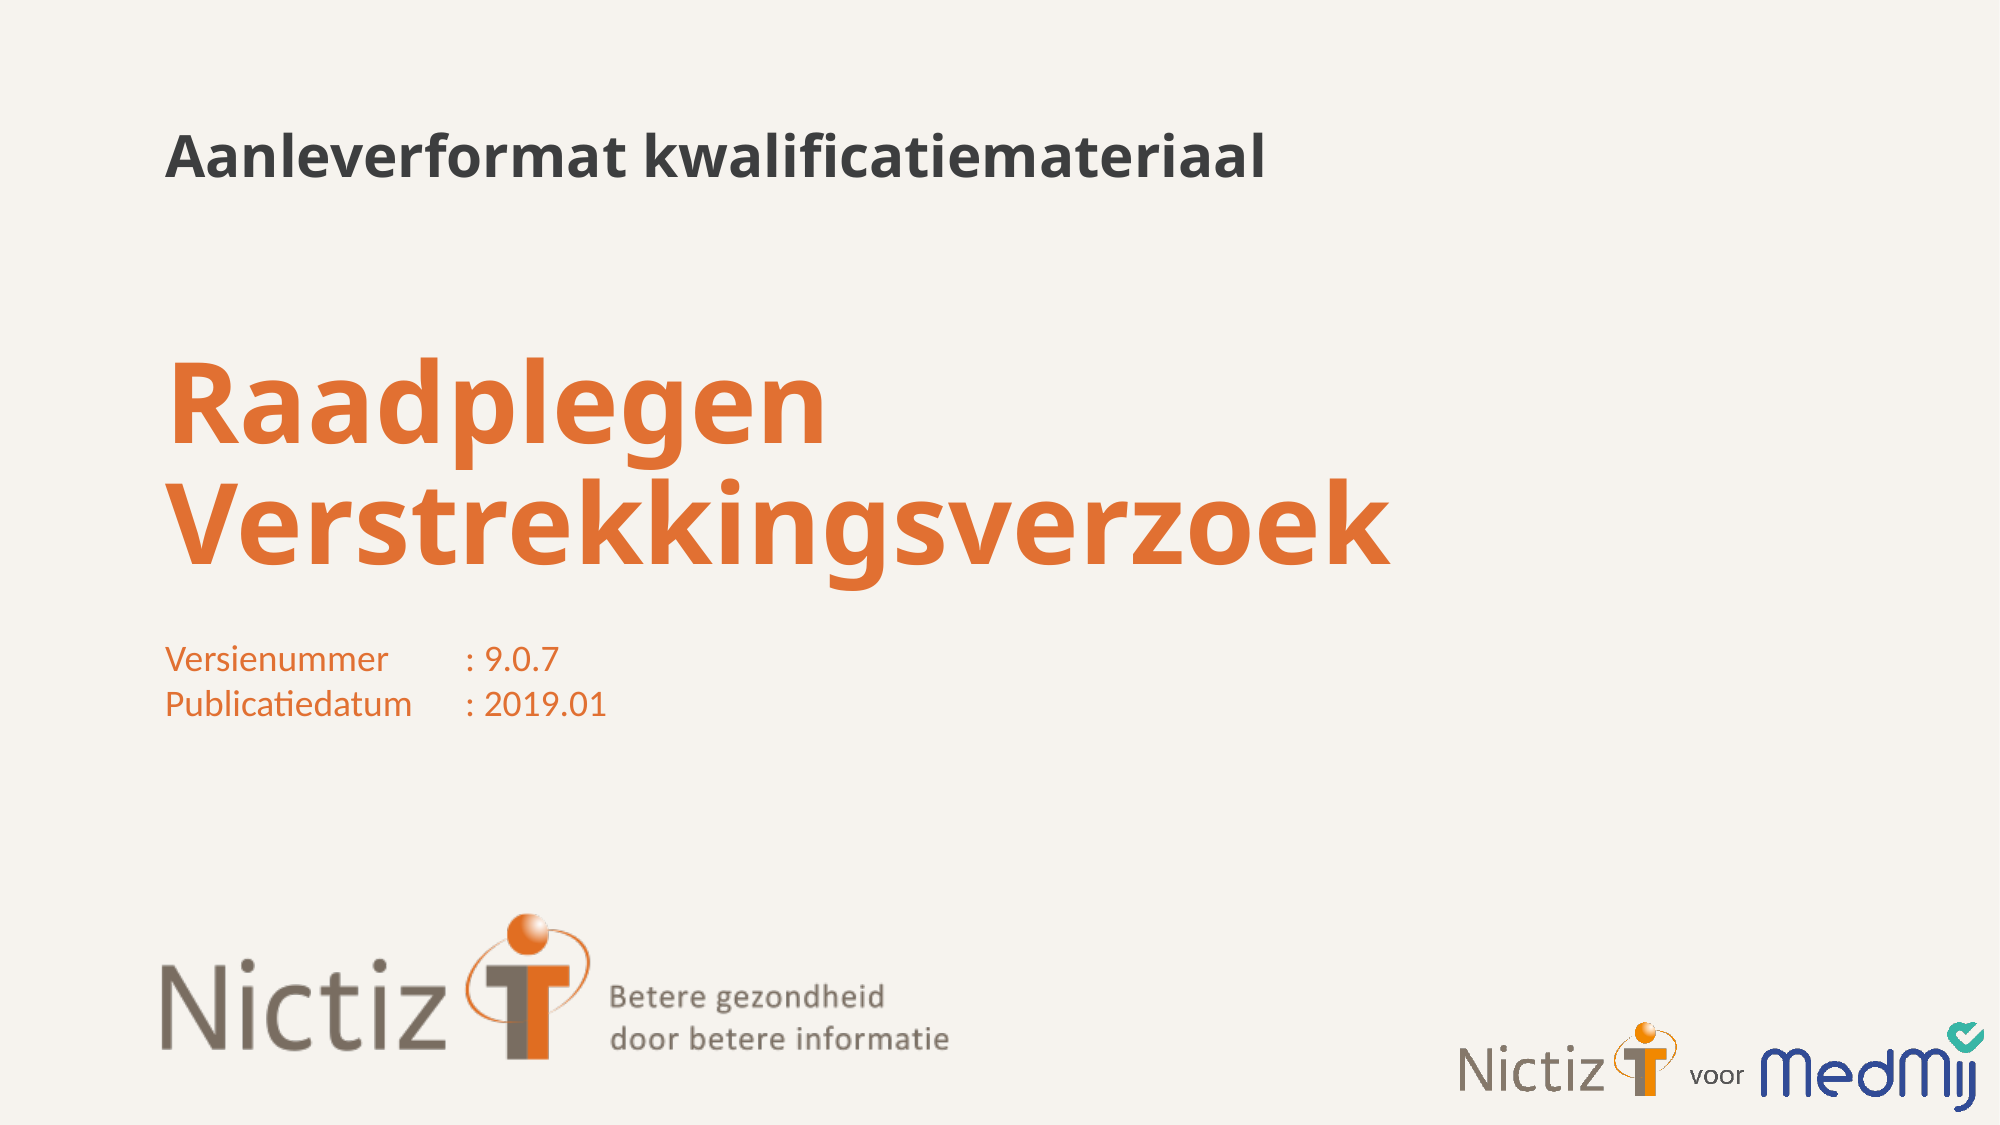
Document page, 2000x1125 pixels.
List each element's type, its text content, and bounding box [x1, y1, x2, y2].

text_box Versienummer : 9.0.7 Publicatiedatum : 2019.01 [150, 626, 782, 732]
picture [150, 897, 961, 1075]
subtitle Aanleverformat kwalificatiemateriaal [150, 94, 1699, 236]
picture [1457, 1019, 1988, 1113]
title Raadplegen Verstrekkingsverzoek [150, 338, 1926, 627]
